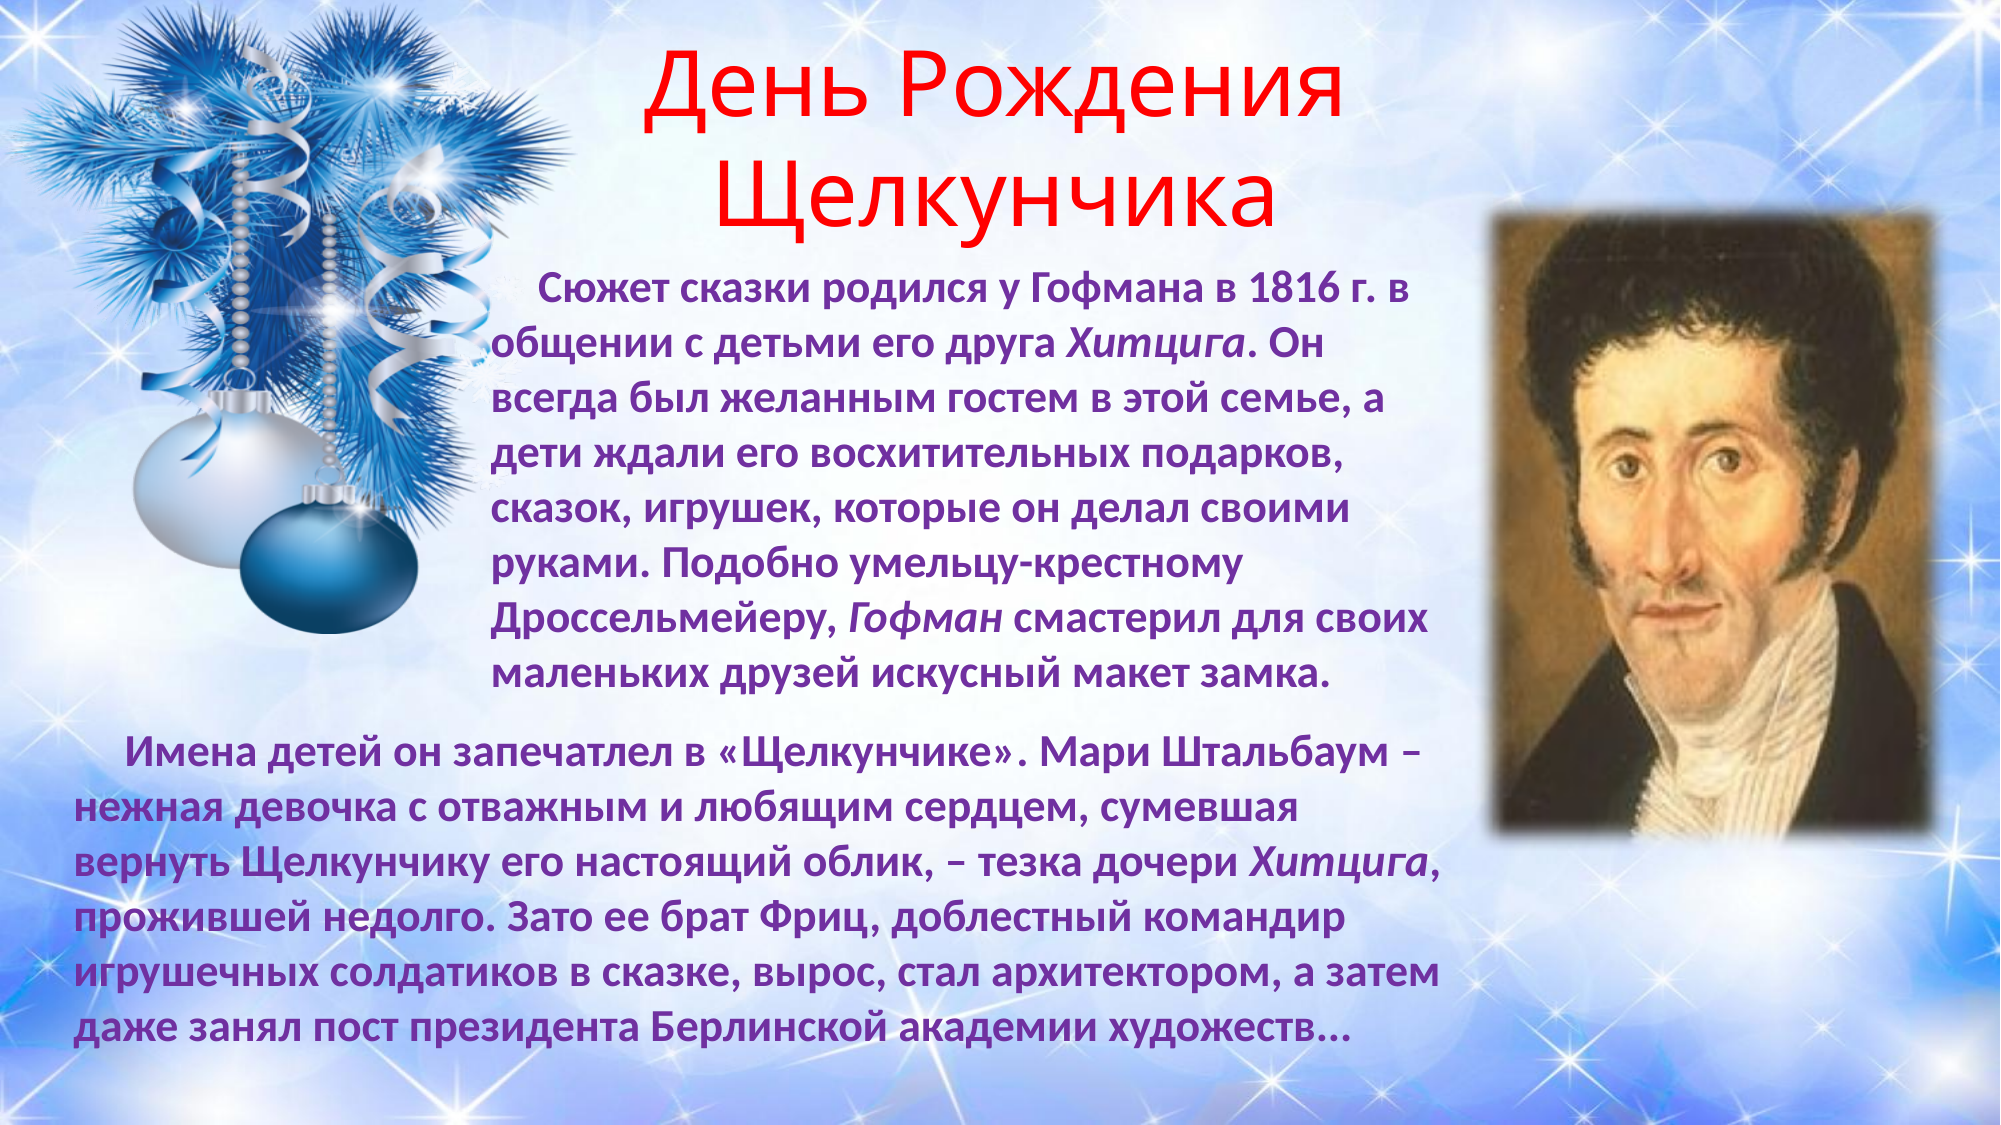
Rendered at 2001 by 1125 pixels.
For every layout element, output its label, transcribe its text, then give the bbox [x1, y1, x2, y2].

picture [0, 0, 2000, 1125]
text_box Сюжет сказки родился у Гофмана в 1816 г. в общении с детьми его друга Хитцига. Он всегда был желанным гостем в этой семье, а дети ждали его восхитительных подарков, сказок, игрушек, которые он делал своими руками. Подобно умельцу-крестному Дроссельмейеру, Гофман смастерил для своих маленьких друзей искусный макет замка. [475, 249, 1474, 1008]
text_box День Рождения Щелкунчика [609, 0, 1383, 270]
text_box Имена детей он запечатлел в «Щелкунчике». Мари Штальбаум – нежная девочка с отважным и любящим сердцем, сумевшая вернуть Щелкунчику его настоящий облик, – тезка дочери Хитцига, прожившей недолго. Зато ее брат Фриц, доблестный командир игрушечных солдатиков в сказке, вырос, стал архитектором, а затем даже занял пост президента Берлинской академии художеств... [58, 713, 1465, 1059]
